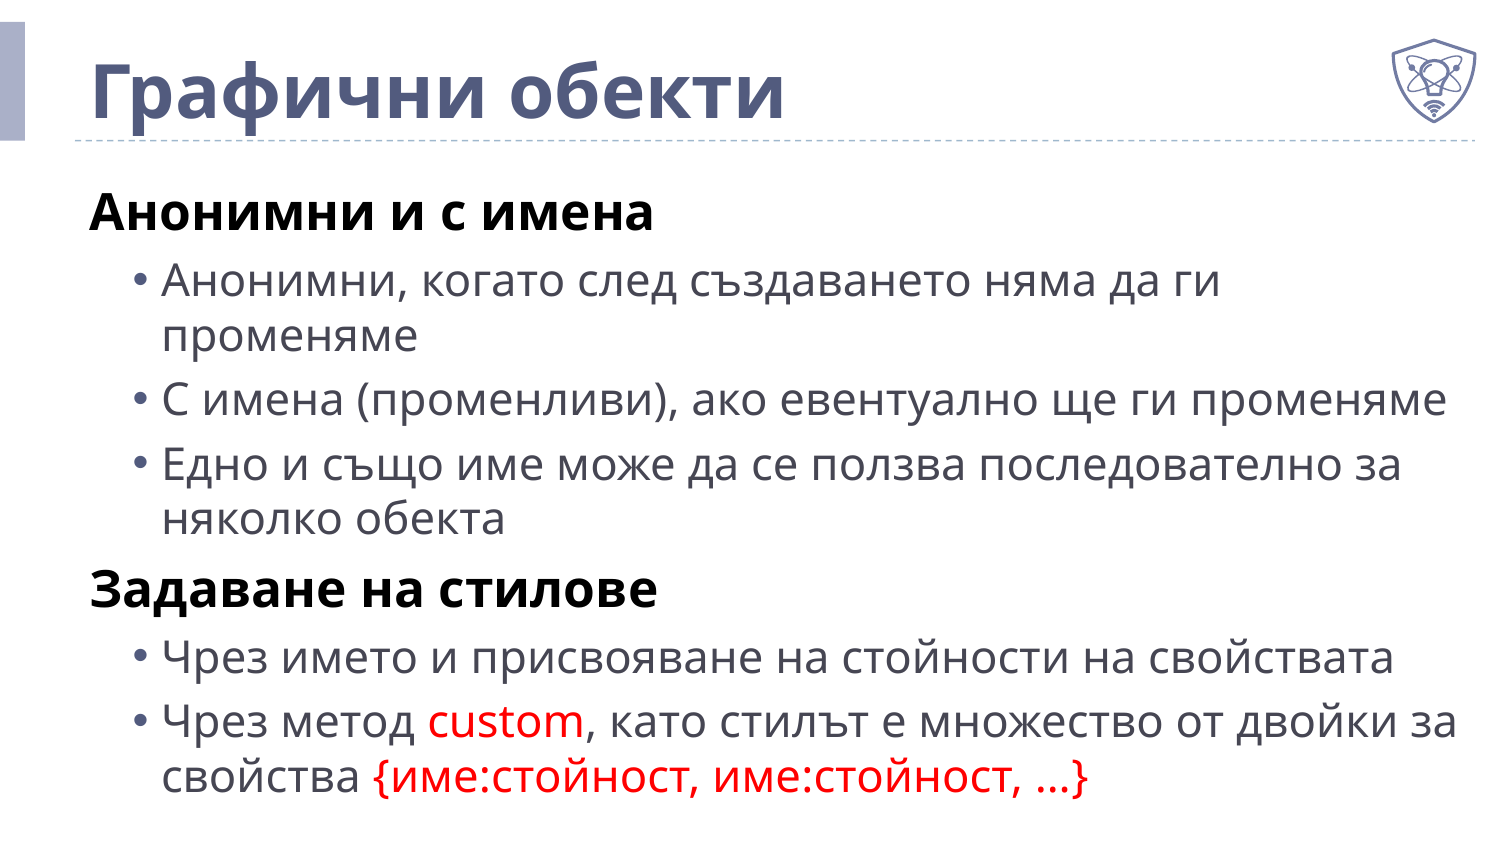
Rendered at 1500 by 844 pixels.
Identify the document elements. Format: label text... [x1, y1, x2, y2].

list Анонимни и с имена Анонимни, когато след създаването няма да ги променяме С имена (променливи), ако евентуално ще ги променяме Едно и също име може да се ползва последователно за няколко обекта Задаване на стилове Чрез името и присвояване на стойности на свойствата Чрез метод custom, като стилът е множество от двойки за свойства {име:стойност, име:стойност, …} [75, 171, 1475, 835]
title Графични обекти [75, 18, 1475, 141]
